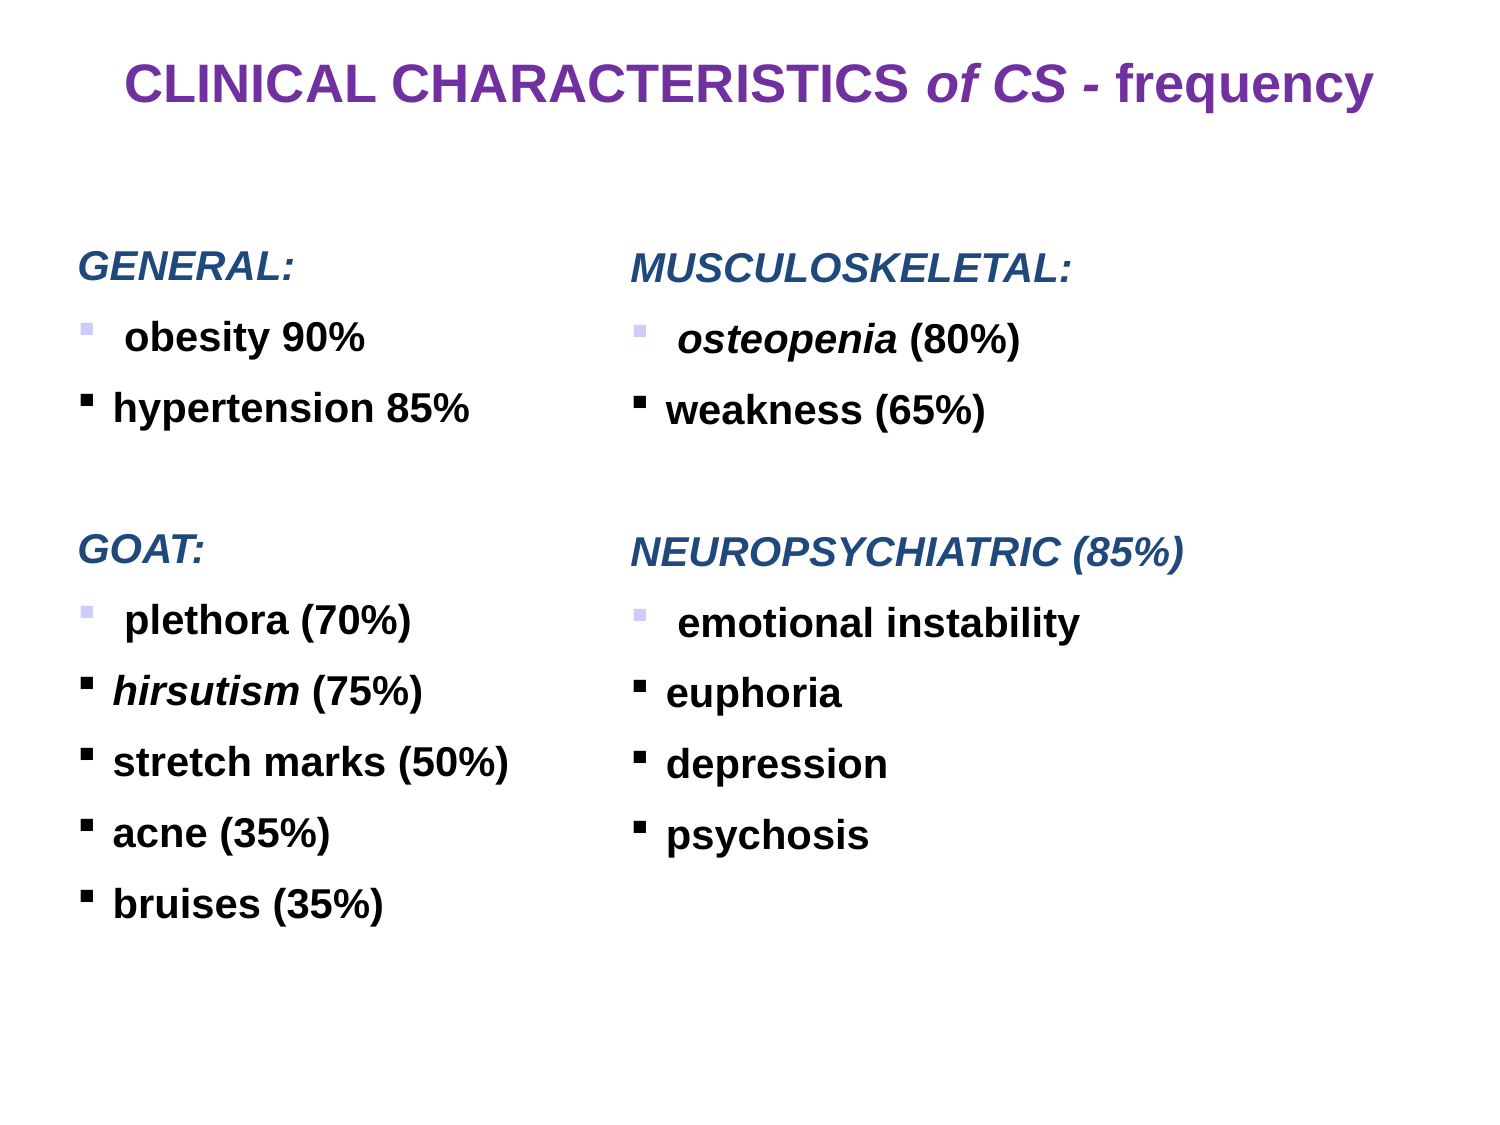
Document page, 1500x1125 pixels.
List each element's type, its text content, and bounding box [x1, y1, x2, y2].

text_box CLINICAL CHARACTERISTICS of CS - frequency [0, 41, 1500, 122]
text_box GENERAL: obesity 90% hypertension 85% GOAT: plethora (70%) hirsutism (75%) stretch marks (50%) acne (35%) bruises (35%) [62, 231, 638, 934]
text_box MUSCULOSKELETAL: osteopenia (80%) weakness (65%) NEUROPSYCHIATRIC (85%) emotional instability euphoria depression psychosis [615, 233, 1475, 866]
